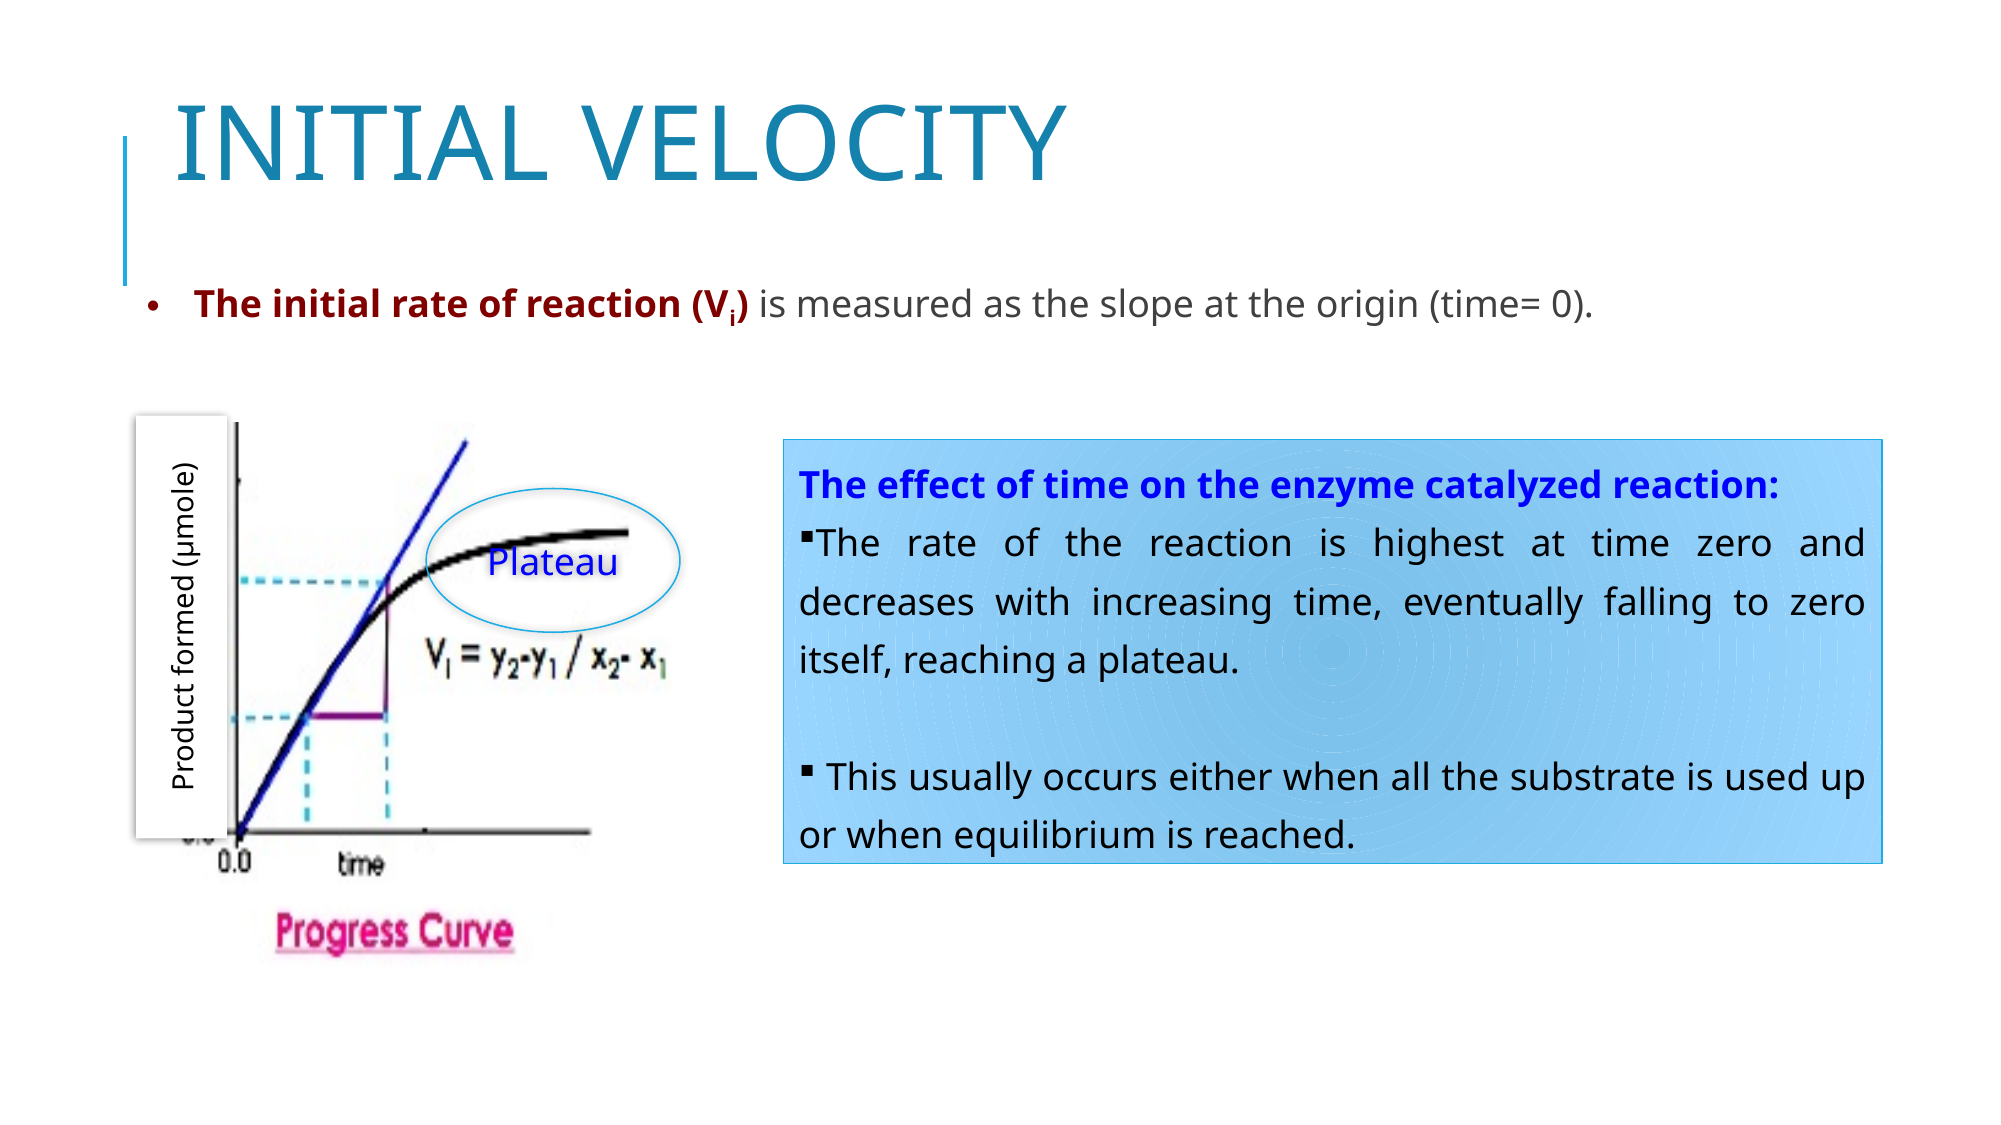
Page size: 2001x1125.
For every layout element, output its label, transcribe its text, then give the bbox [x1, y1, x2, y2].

title initial velocity [159, 27, 1755, 256]
text_box The effect of time on the enzyme catalyzed reaction: The rate of the reaction is highest at time zero and decreases with increasing time, eventually falling to zero itself, reaching a plateau. This usually occurs either when all the substrate is used up or when equilibrium is reached. [785, 439, 1883, 864]
picture [82, 422, 779, 983]
text_box The initial rate of reaction (Vi) is measured as the slope at the origin (time= 0). [131, 256, 1787, 439]
